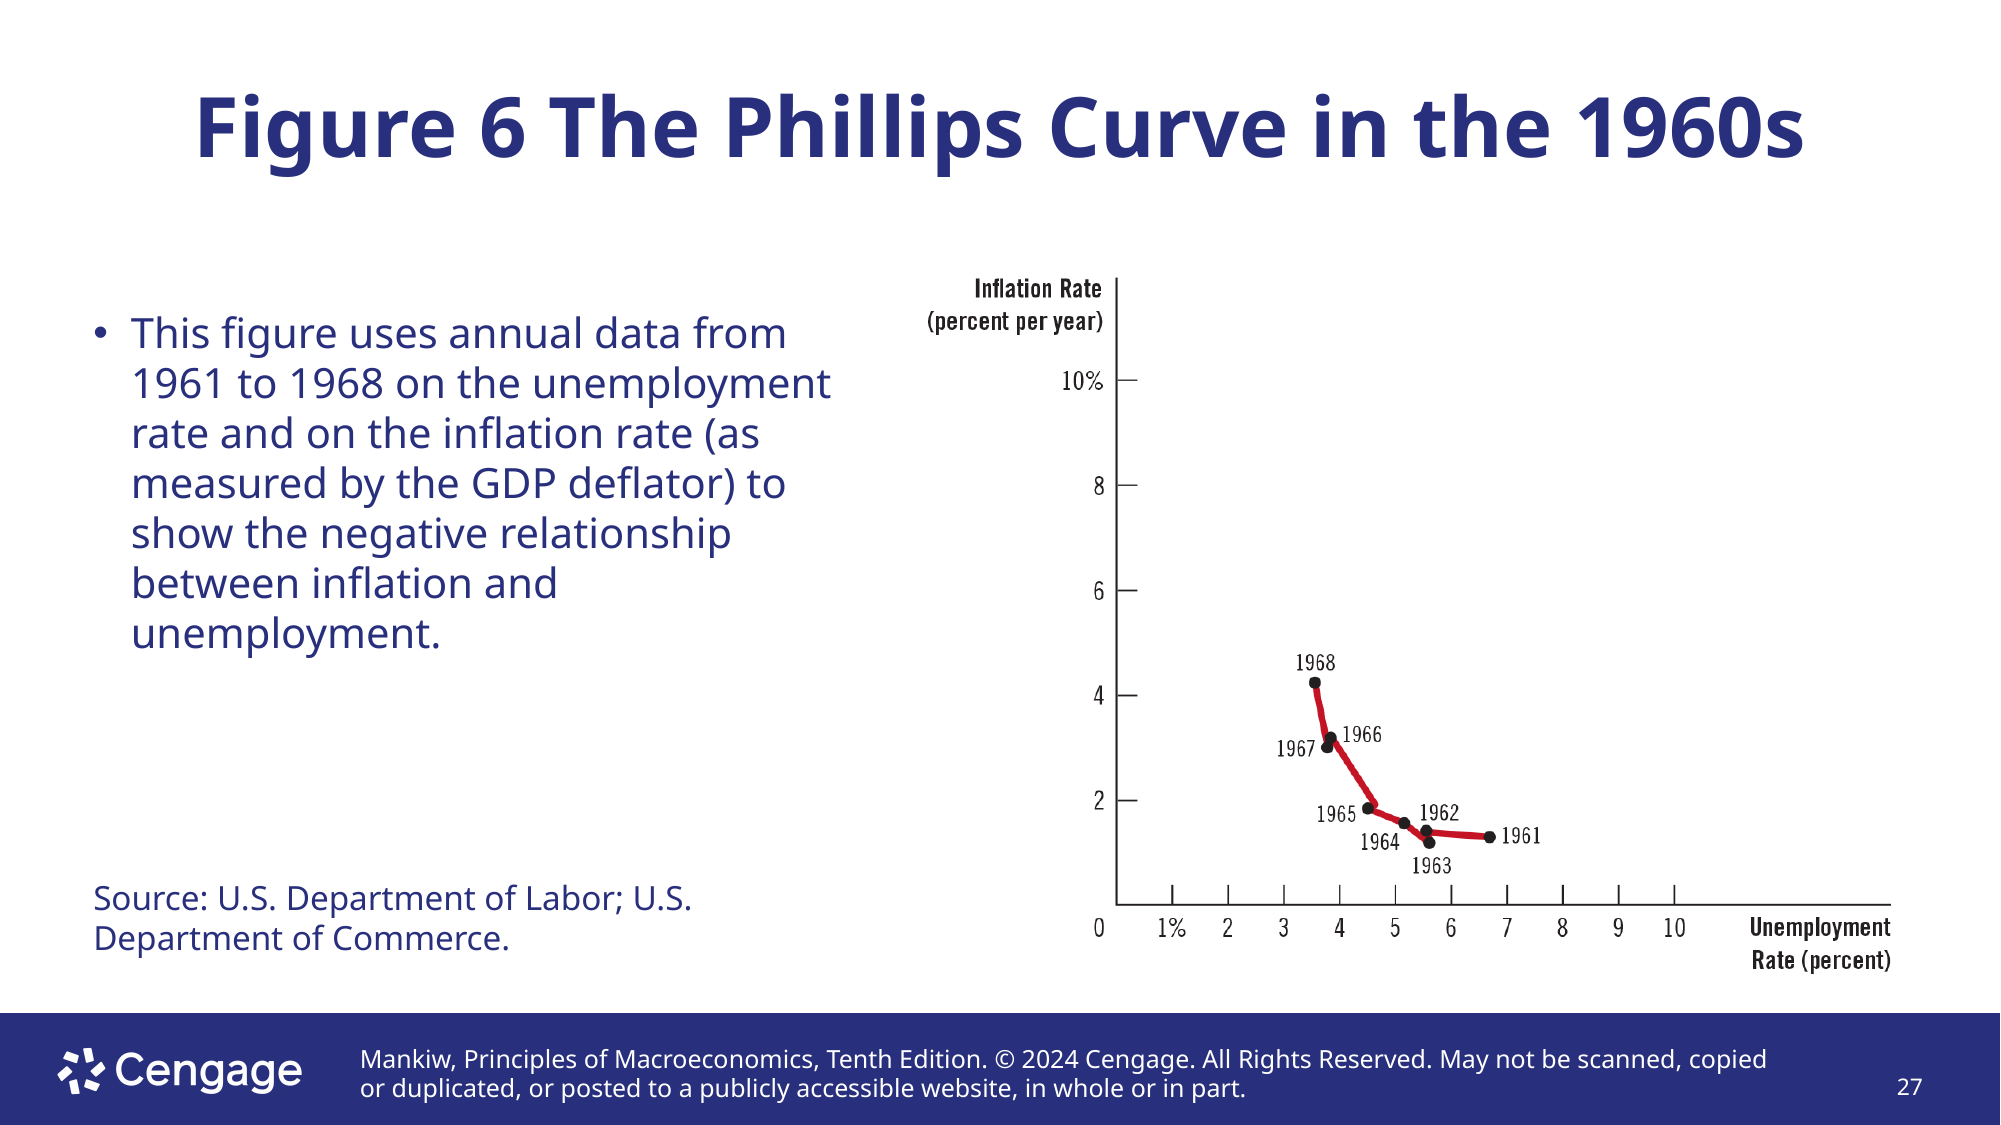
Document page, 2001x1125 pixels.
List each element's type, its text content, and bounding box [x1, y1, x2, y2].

title Figure 6 The Phillips Curve in the 1960s [78, 77, 1923, 278]
picture [30, 1020, 329, 1122]
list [927, 275, 1891, 975]
list This figure uses annual data from 1961 to 1968 on the unemployment rate and on the inflation rate (as measured by the GDP deflator) to show the negative relationship between inflation and unemployment. Source: U.S. Department of Labor; U.S. Department of Commerce. [78, 299, 885, 1014]
